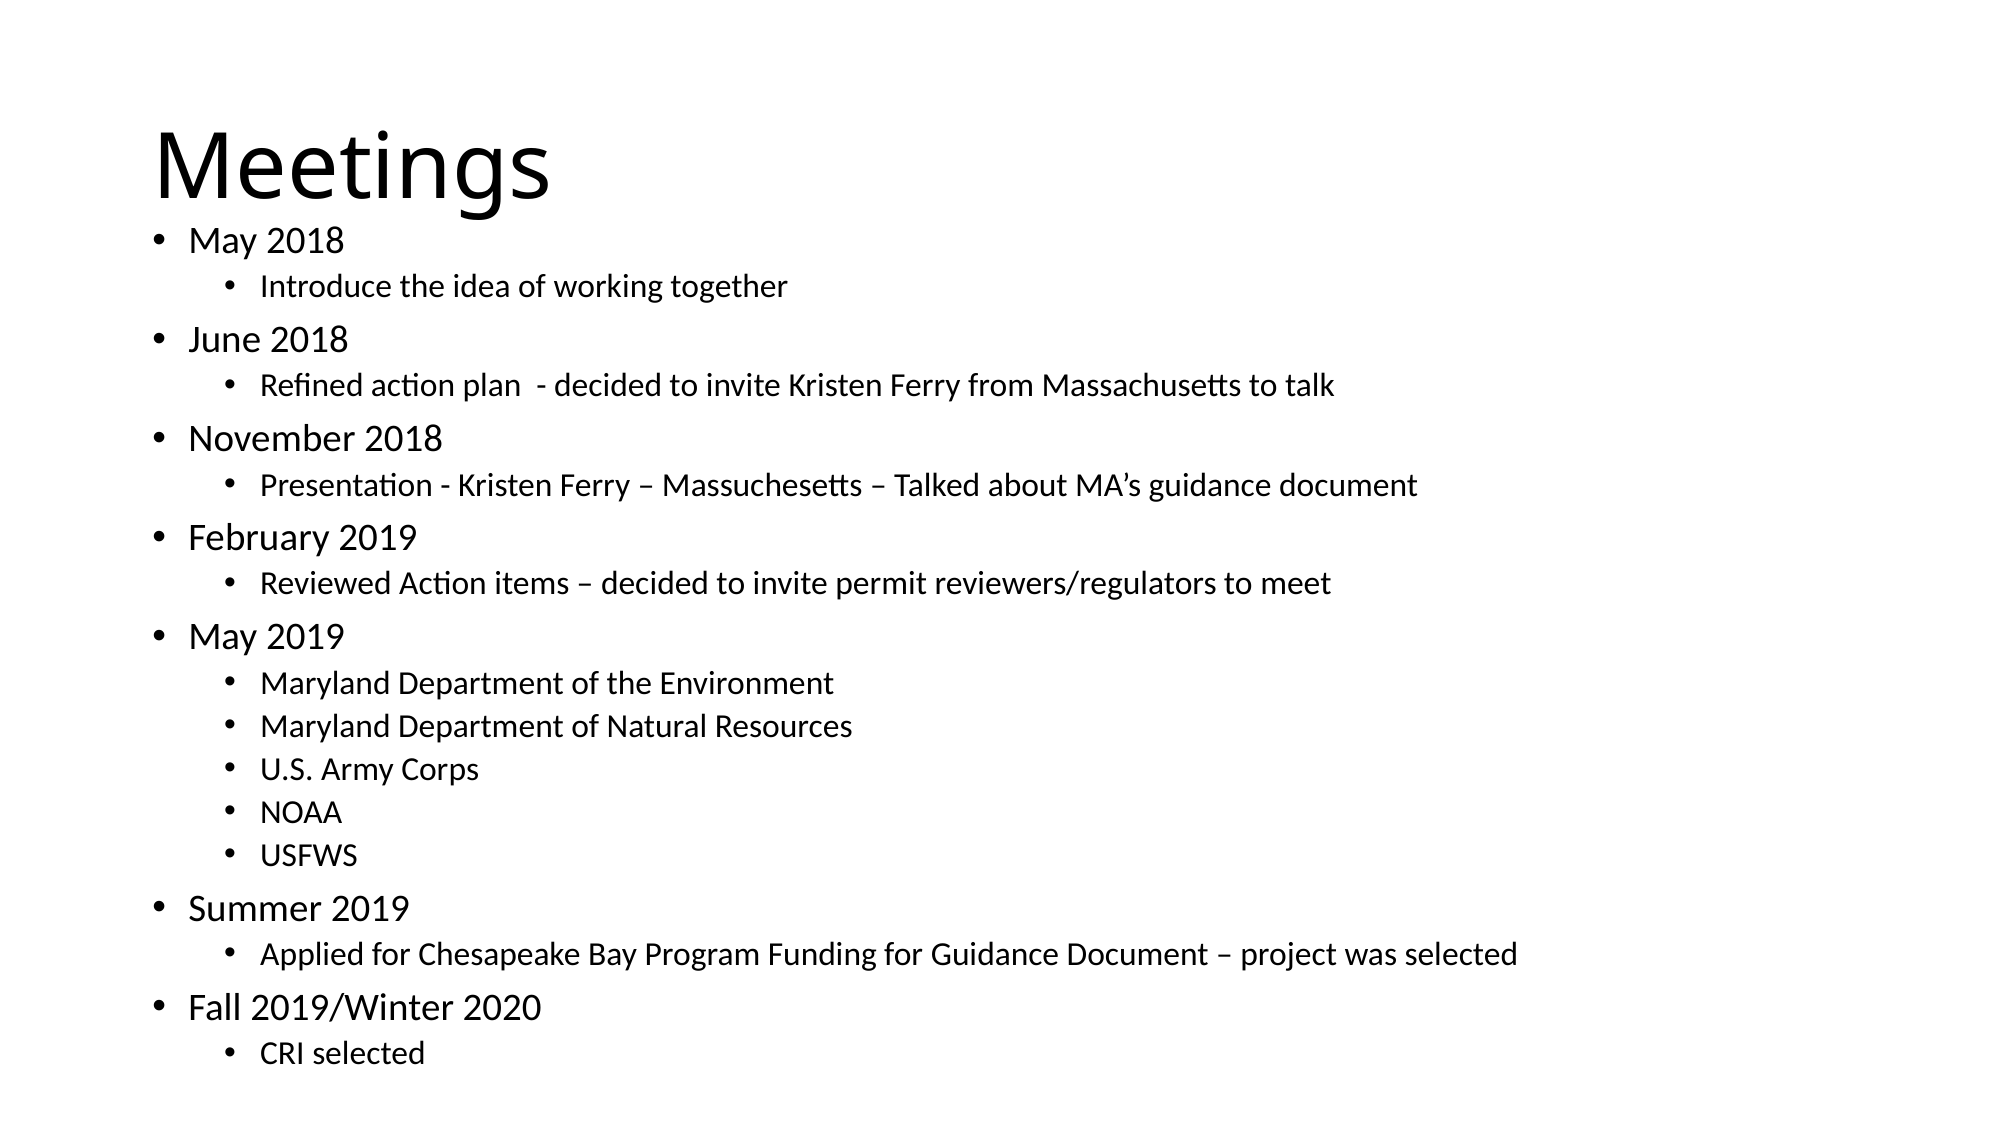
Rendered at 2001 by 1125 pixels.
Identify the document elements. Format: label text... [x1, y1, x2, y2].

list May 2018 Introduce the idea of working together June 2018 Refined action plan - decided to invite Kristen Ferry from Massachusetts to talk November 2018 Presentation - Kristen Ferry – Massuchesetts – Talked about MA’s guidance document February 2019 Reviewed Action items – decided to invite permit reviewers/regulators to meet May 2019 Maryland Department of the Environment Maryland Department of Natural Resources U.S. Army Corps NOAA USFWS Summer 2019 Applied for Chesapeake Bay Program Funding for Guidance Document – project was selected Fall 2019/Winter 2020 CRI selected [137, 212, 1863, 1087]
title Meetings [137, 59, 1863, 212]
